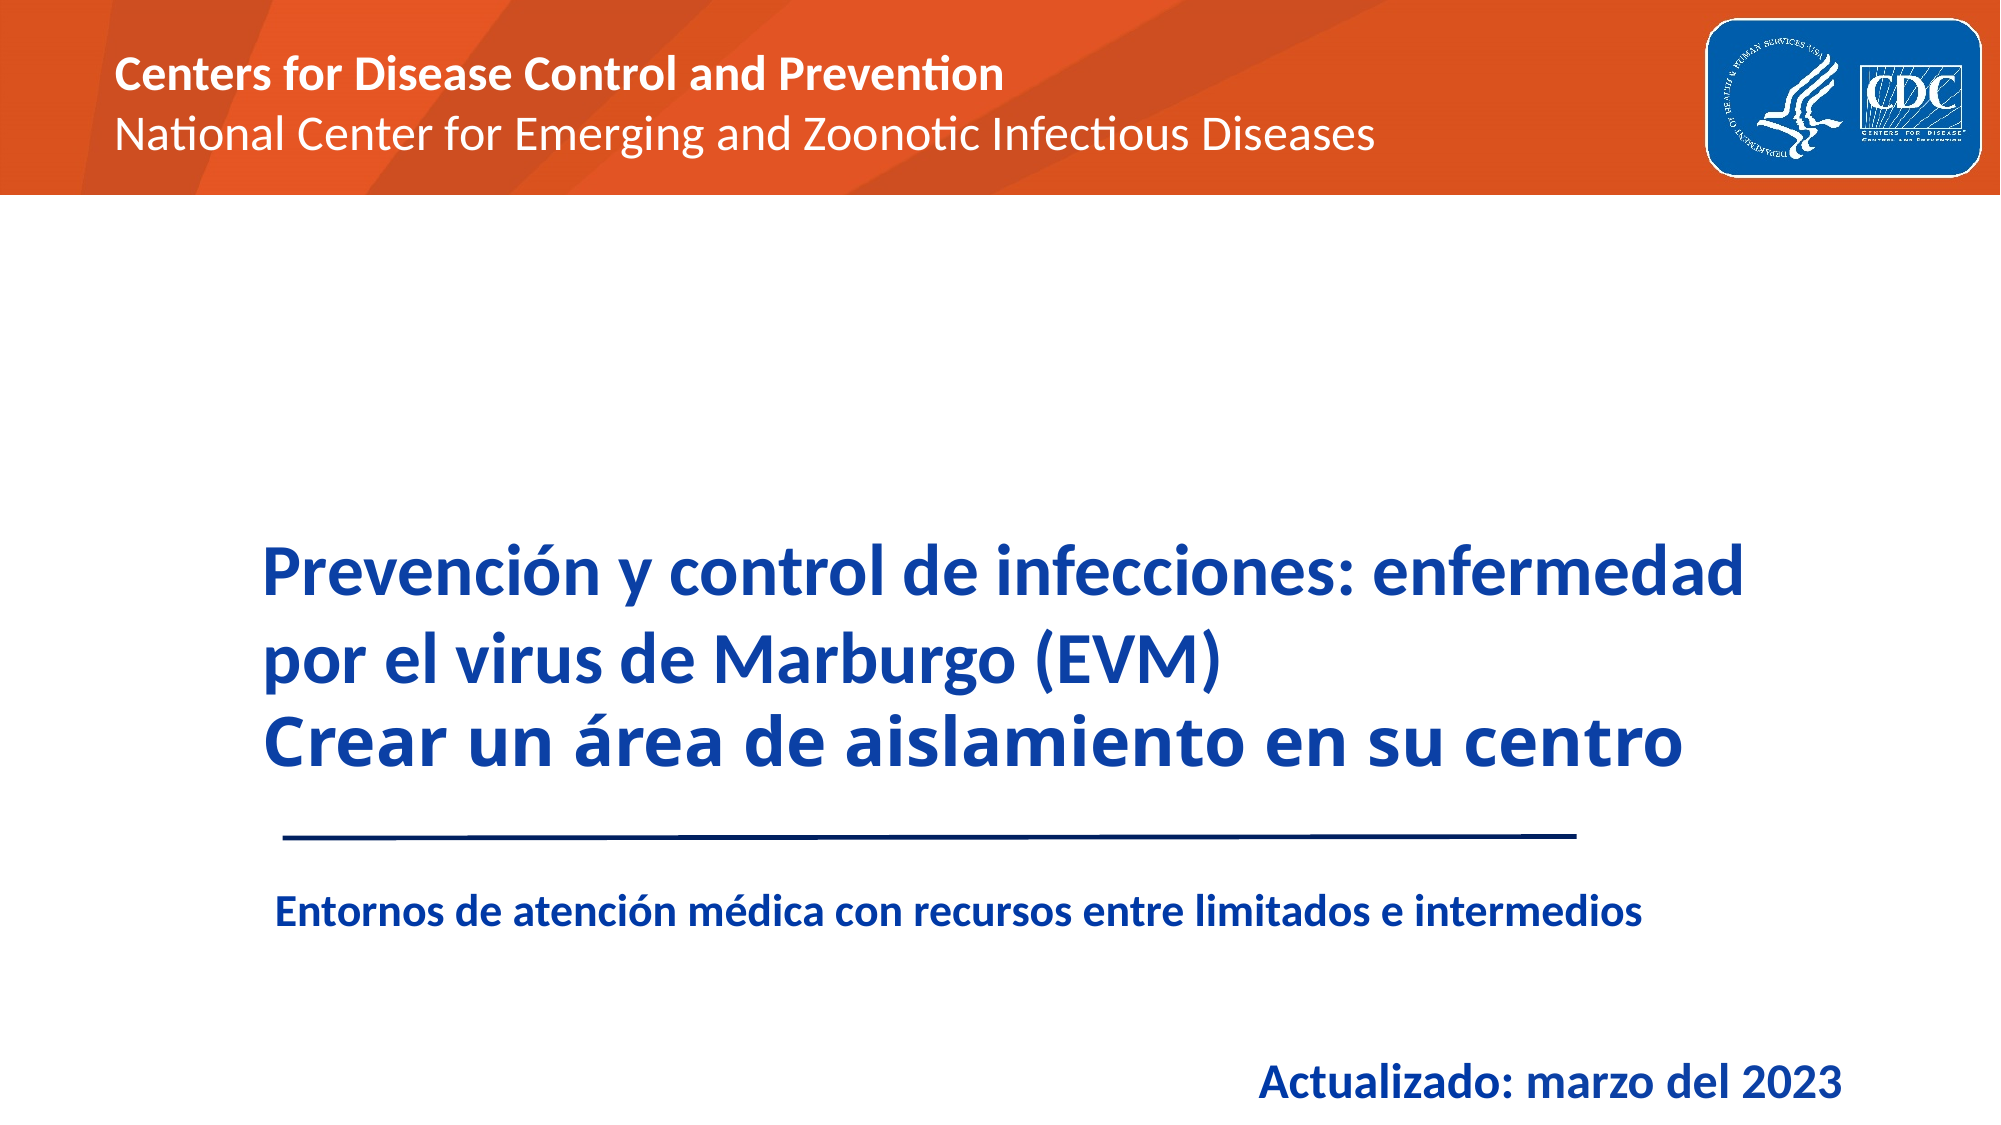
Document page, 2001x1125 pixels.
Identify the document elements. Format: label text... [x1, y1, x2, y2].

picture [0, 0, 2000, 195]
text_box Actualizado: marzo del 2023 [1243, 1041, 2000, 1116]
text_box Entornos de atención médica con recursos entre limitados e intermedios [259, 872, 1689, 943]
title Prevención y control de infecciones: enfermedad por el virus de Marburgo (EVM) Crear un área de aislamiento en su centro [247, 415, 1784, 788]
